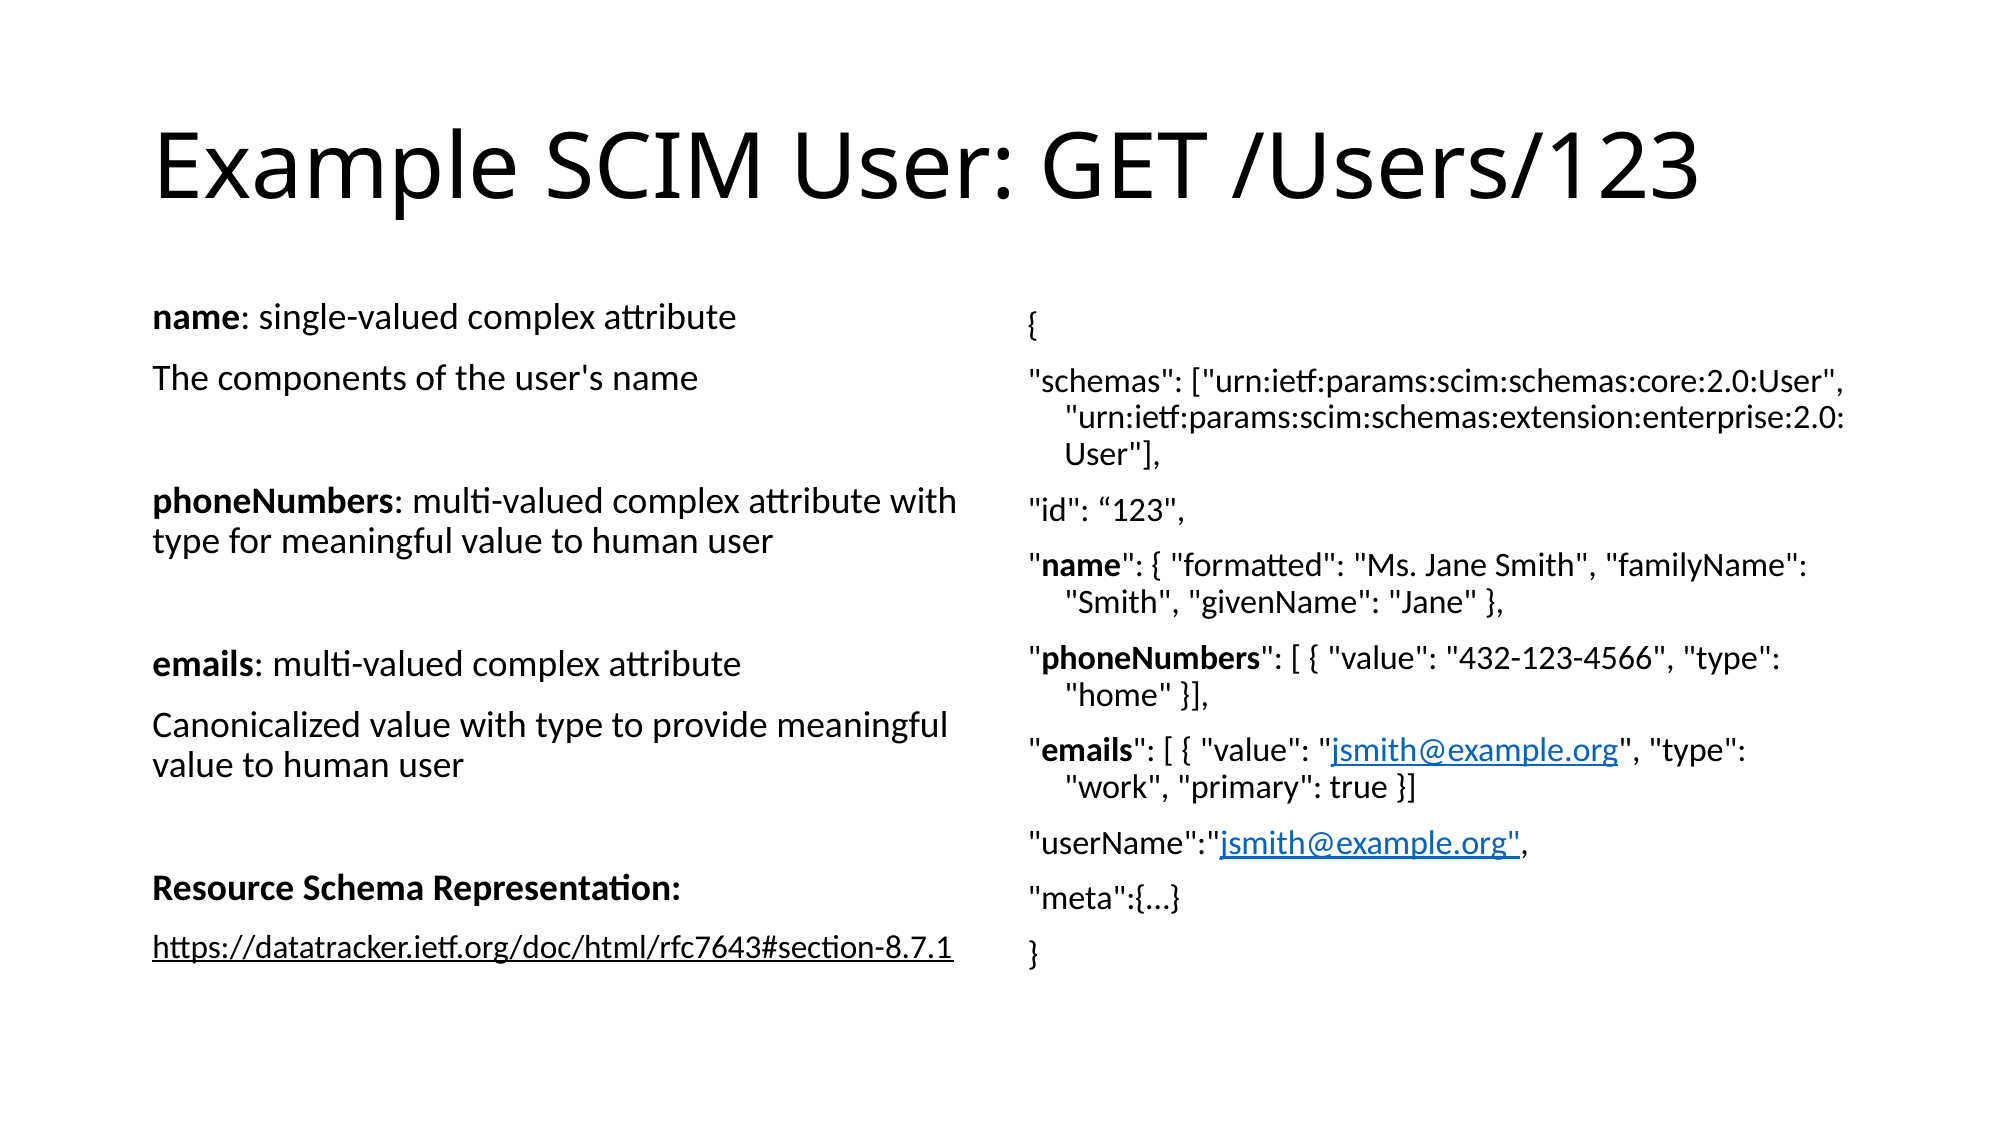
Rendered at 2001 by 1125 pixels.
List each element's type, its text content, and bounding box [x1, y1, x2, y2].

list name: single-valued complex attribute The components of the user's name phoneNumbers: multi-valued complex attribute with type for meaningful value to human user emails: multi-valued complex attribute Canonicalized value with type to provide meaningful value to human user Resource Schema Representation: https://datatracker.ietf.org/doc/html/rfc7643#section-8.7.1 [137, 289, 988, 1014]
list { "schemas": ["urn:ietf:params:scim:schemas:core:2.0:User", "urn:ietf:params:scim:schemas:extension:enterprise:2.0:User"], "id": “123", "name": { "formatted": "Ms. Jane Smith", "familyName": "Smith", "givenName": "Jane" }, "phoneNumbers": [ { "value": "432-123-4566", "type": "home" }], "emails": [ { "value": "jsmith@example.org", "type": "work", "primary": true }] "userName":"jsmith@example.org", "meta":{…} } [1012, 299, 1863, 1014]
title Example SCIM User: GET /Users/123 [137, 59, 1863, 278]
